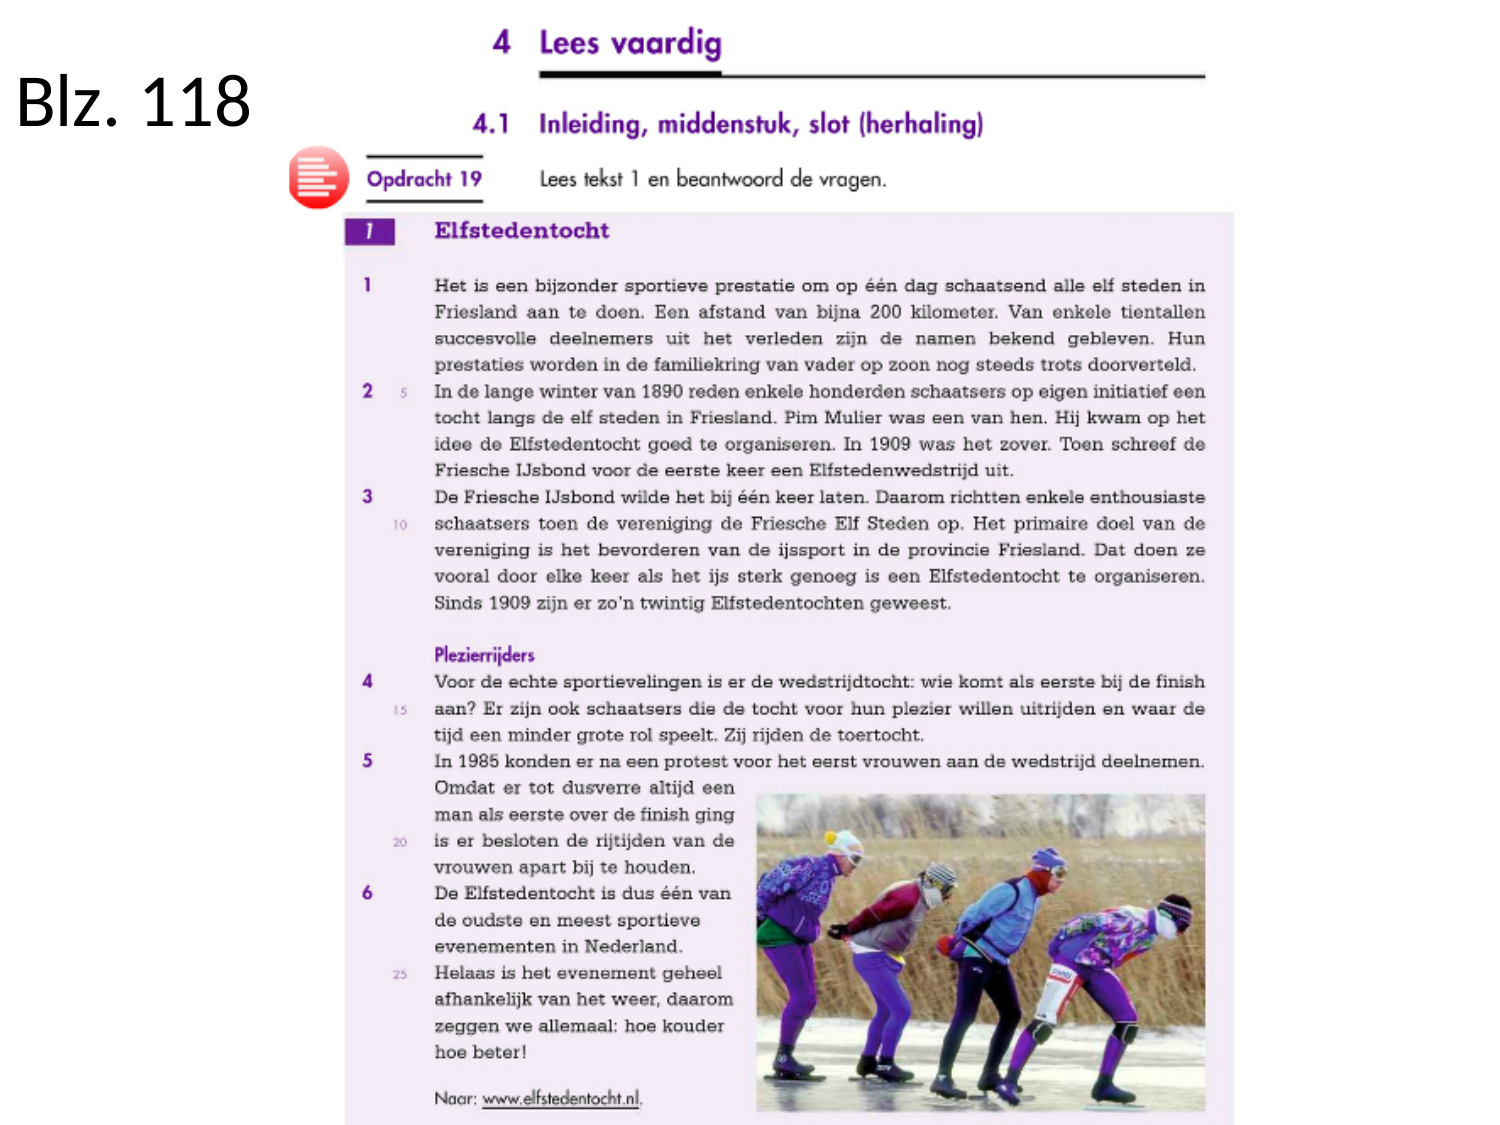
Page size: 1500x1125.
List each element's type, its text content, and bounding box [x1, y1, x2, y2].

picture [288, 0, 1247, 1125]
text_box Blz. 118 [0, 2, 284, 191]
